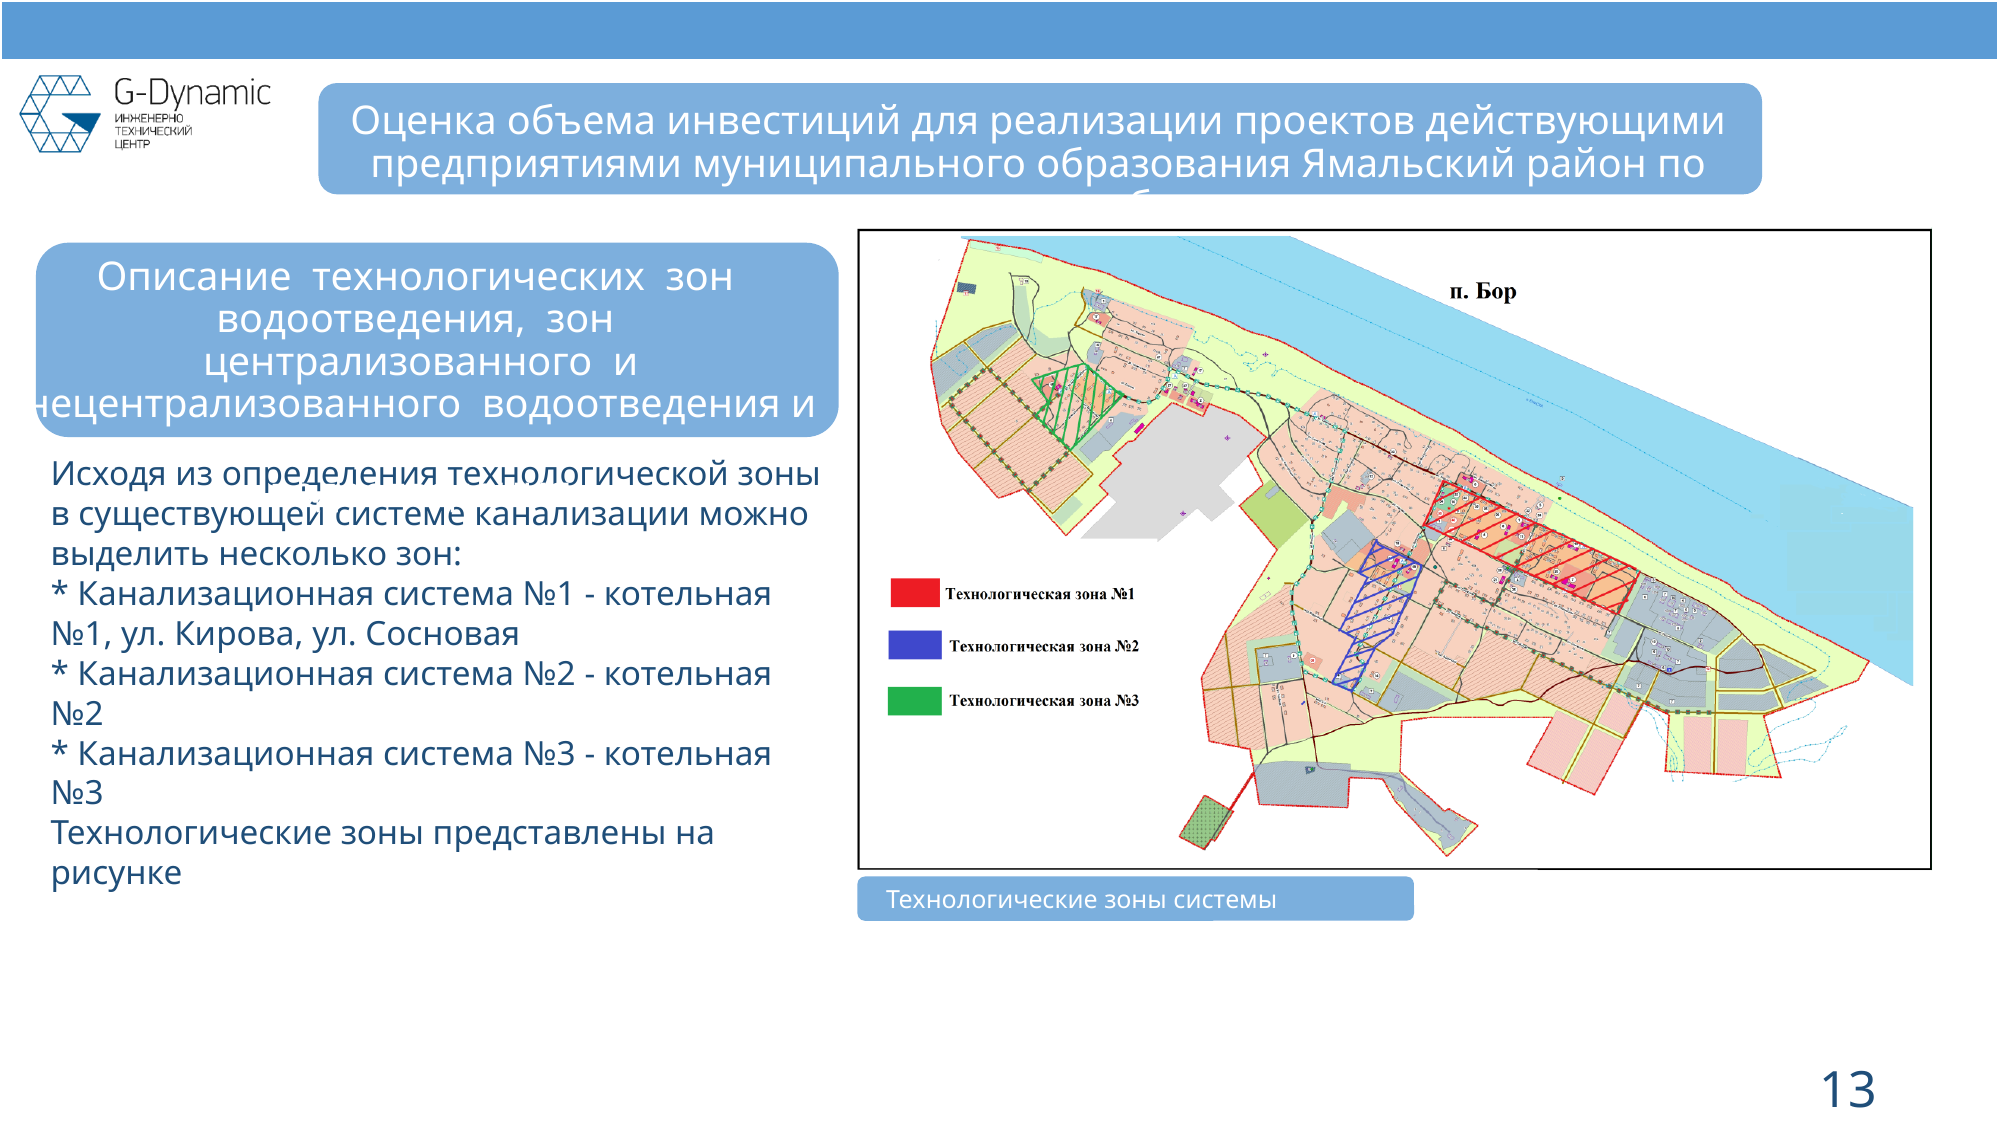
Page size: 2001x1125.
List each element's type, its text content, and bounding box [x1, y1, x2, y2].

text_box Технологические зоны системы водоотведения [871, 876, 1414, 952]
slide_number 13 [1541, 1024, 1892, 1125]
text_box [319, 81, 1761, 92]
table_header [2, 2, 1997, 59]
picture [0, 52, 292, 174]
text_box [48, 241, 826, 248]
text_box Описание технологических зон водоотведения, зон централизованного и нецентрализованного водоотведения и перечень централизованных систем водоотведения [0, 248, 839, 397]
text_box Исходя из определения технологической зоны в существующей системе канализации можно выделить несколько зон: * Канализационная система №1 - котельная №1, ул. Кирова, ул. Сосновая * Канализационная система №2 - котельная №2 * Канализационная система №3 - котельная №3 Технологические зоны представлены на рисунке [35, 444, 839, 899]
text_box Оценка объема инвестиций для реализации проектов действующими предприятиями муниципального образования Ямальский район по системе водоснабжения [307, 92, 1771, 241]
text_box [34, 268, 840, 439]
picture [854, 226, 1935, 874]
text_box [856, 875, 1409, 922]
